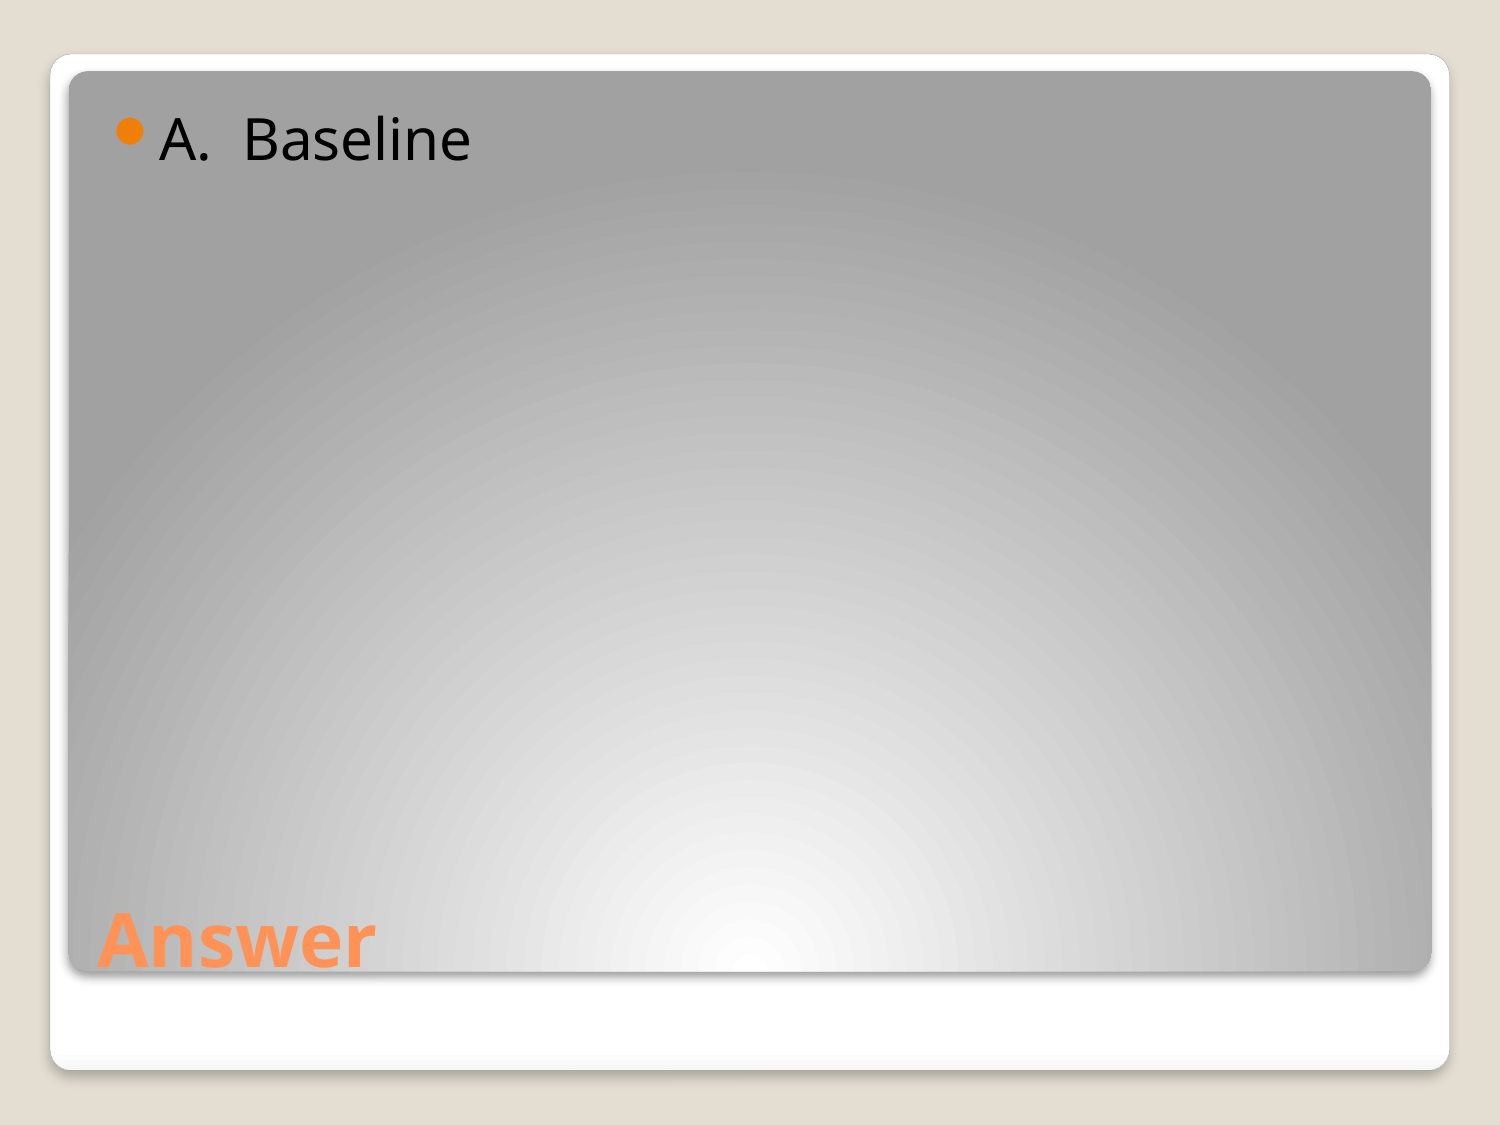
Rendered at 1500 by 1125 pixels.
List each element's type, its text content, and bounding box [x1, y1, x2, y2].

title Answer [82, 817, 1425, 990]
list A. Baseline [82, 86, 1425, 774]
